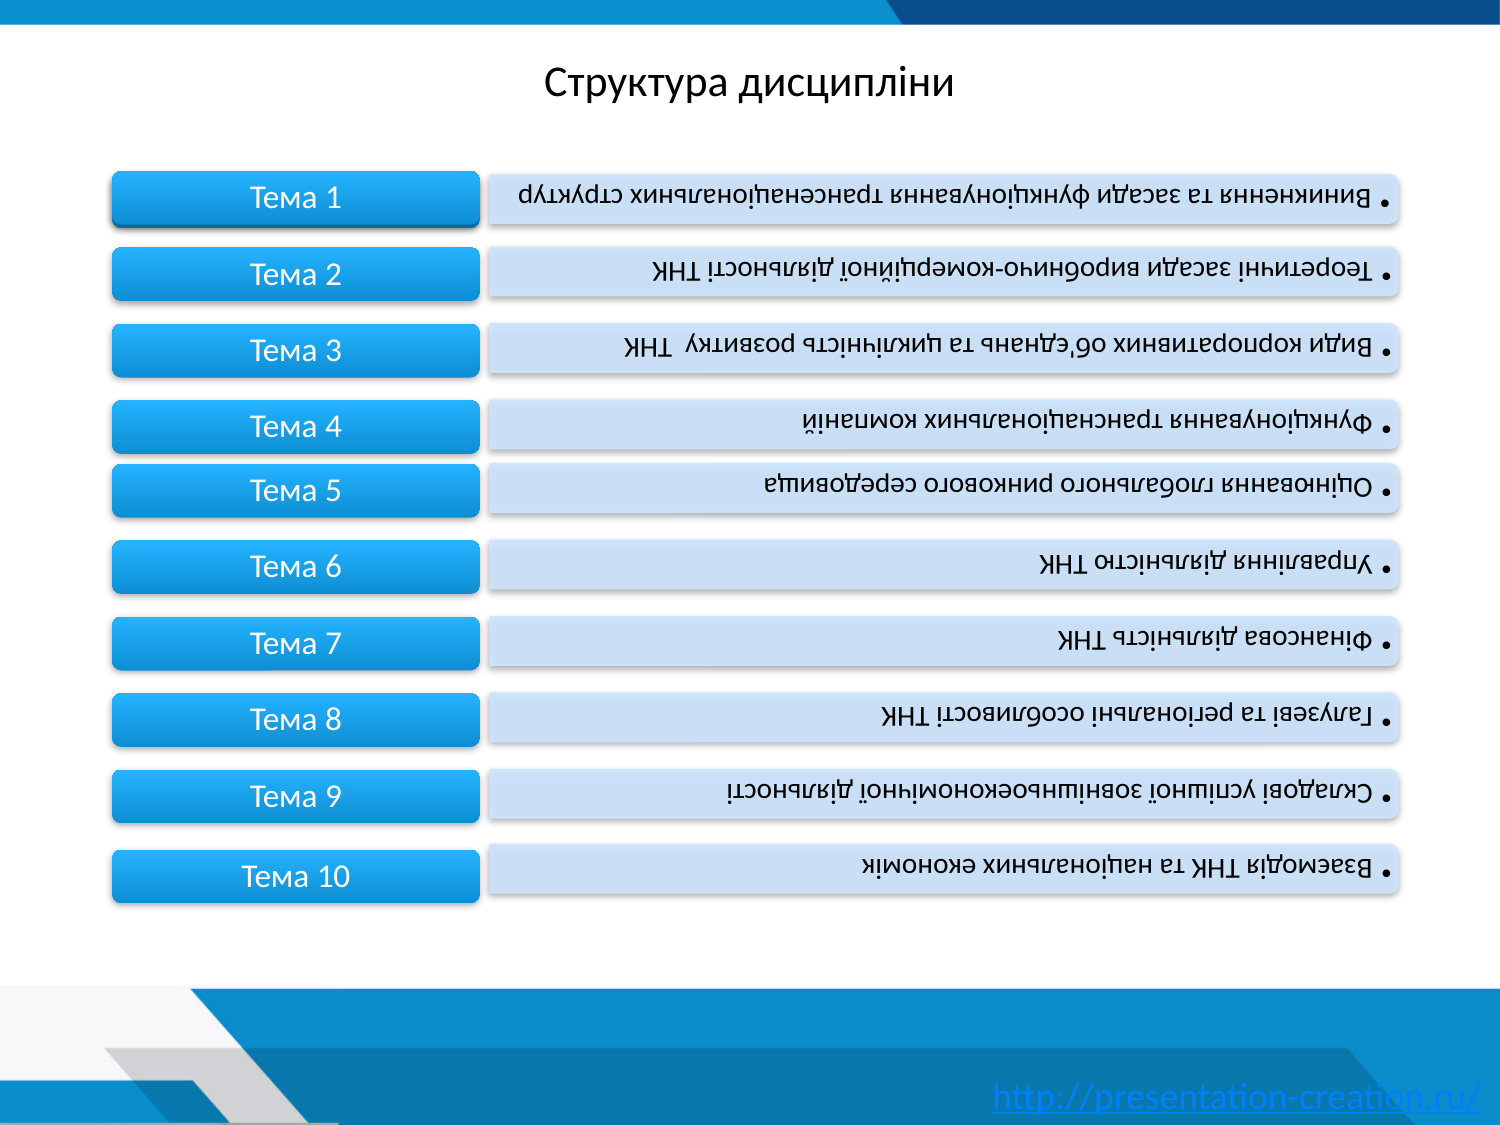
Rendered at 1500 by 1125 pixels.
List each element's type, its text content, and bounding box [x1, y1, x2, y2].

title Структура дисципліни [75, 45, 1425, 114]
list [74, 148, 1426, 1006]
picture [0, 0, 1500, 1125]
